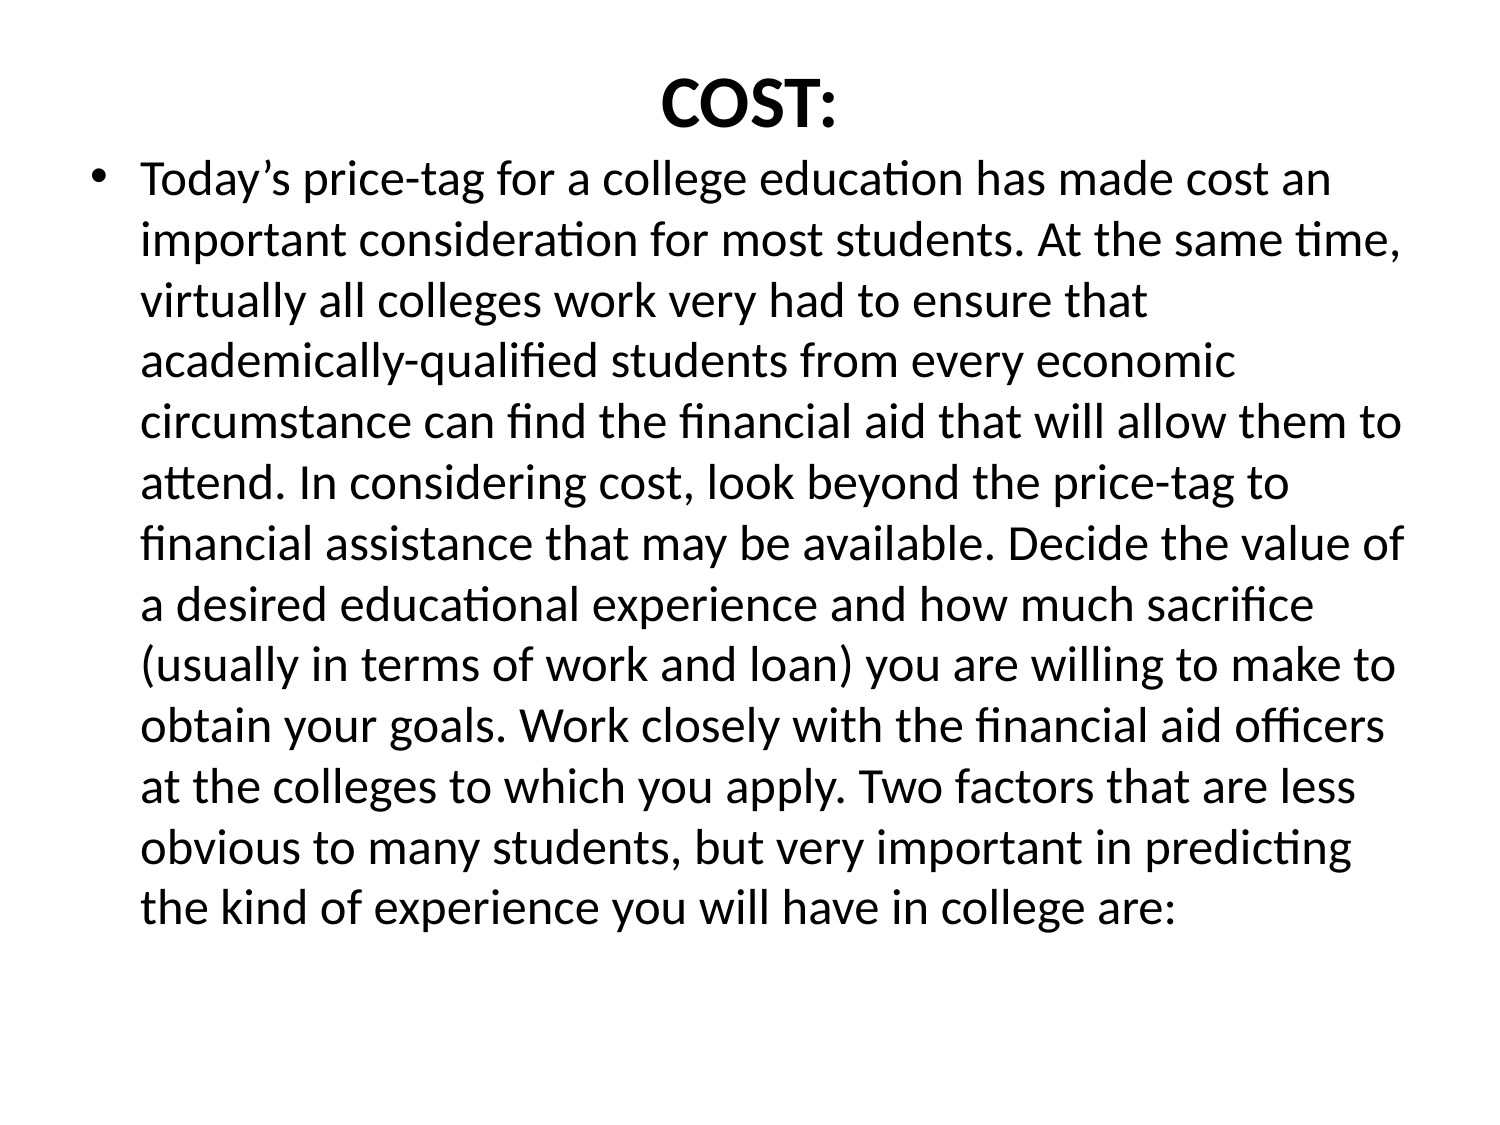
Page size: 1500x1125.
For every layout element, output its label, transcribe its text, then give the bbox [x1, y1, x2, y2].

list Today’s price-tag for a college education has made cost an important consideration for most students. At the same time, virtually all colleges work very had to ensure that academically-qualified students from every economic circumstance can find the financial aid that will allow them to attend. In considering cost, look beyond the price-tag to financial assistance that may be available. Decide the value of a desired educational experience and how much sacrifice (usually in terms of work and loan) you are willing to make to obtain your goals. Work closely with the financial aid officers at the colleges to which you apply. Two factors that are less obvious to many students, but very important in predicting the kind of experience you will have in college are: [75, 137, 1425, 1005]
title COST: [75, 45, 1425, 137]
